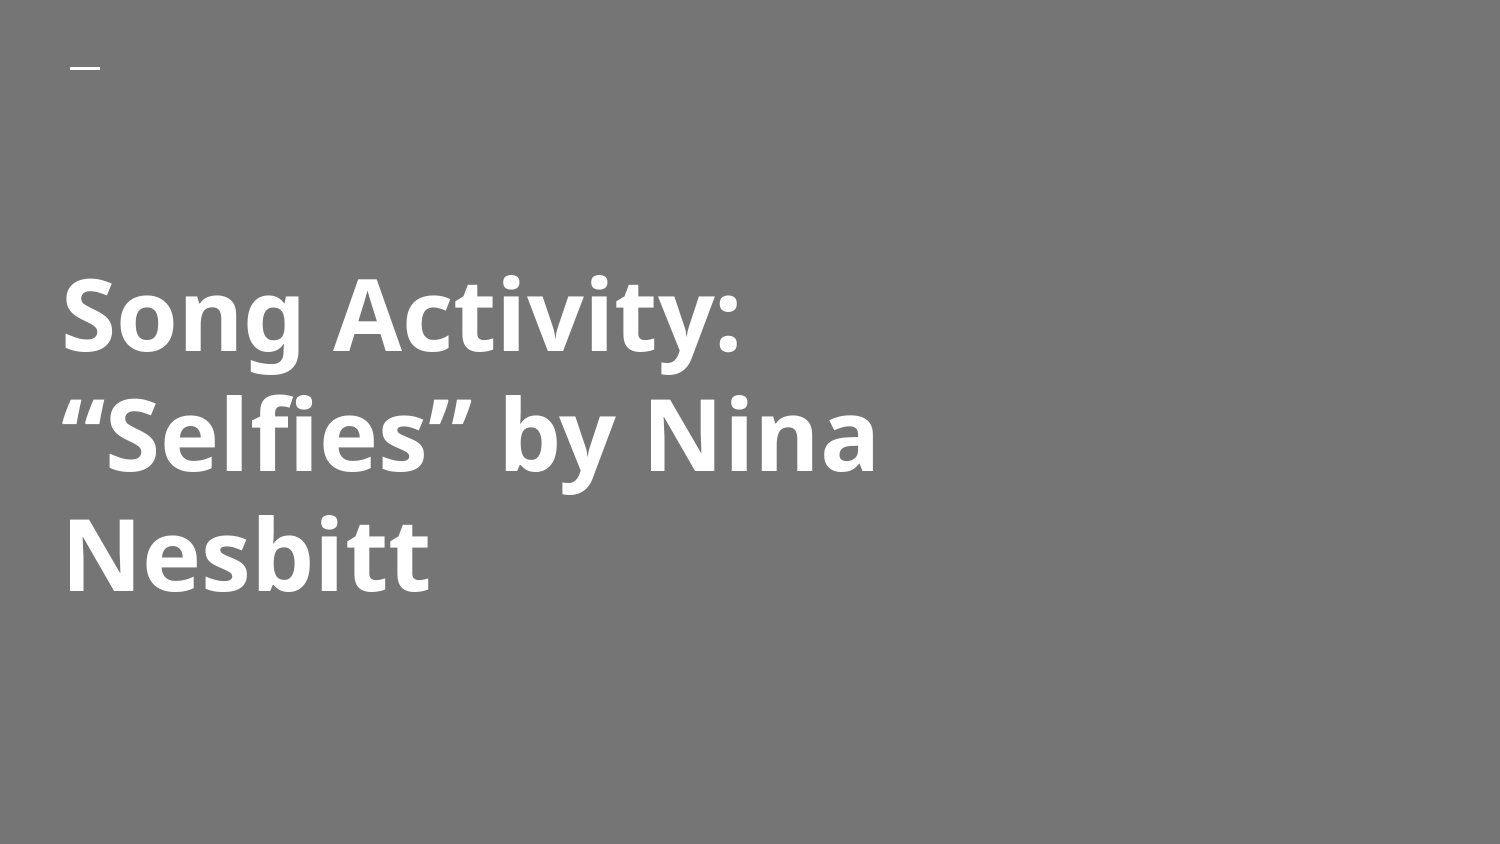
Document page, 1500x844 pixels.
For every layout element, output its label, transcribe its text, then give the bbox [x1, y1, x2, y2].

title Song Activity: “Selfies” by Nina Nesbitt [46, 116, 1071, 746]
